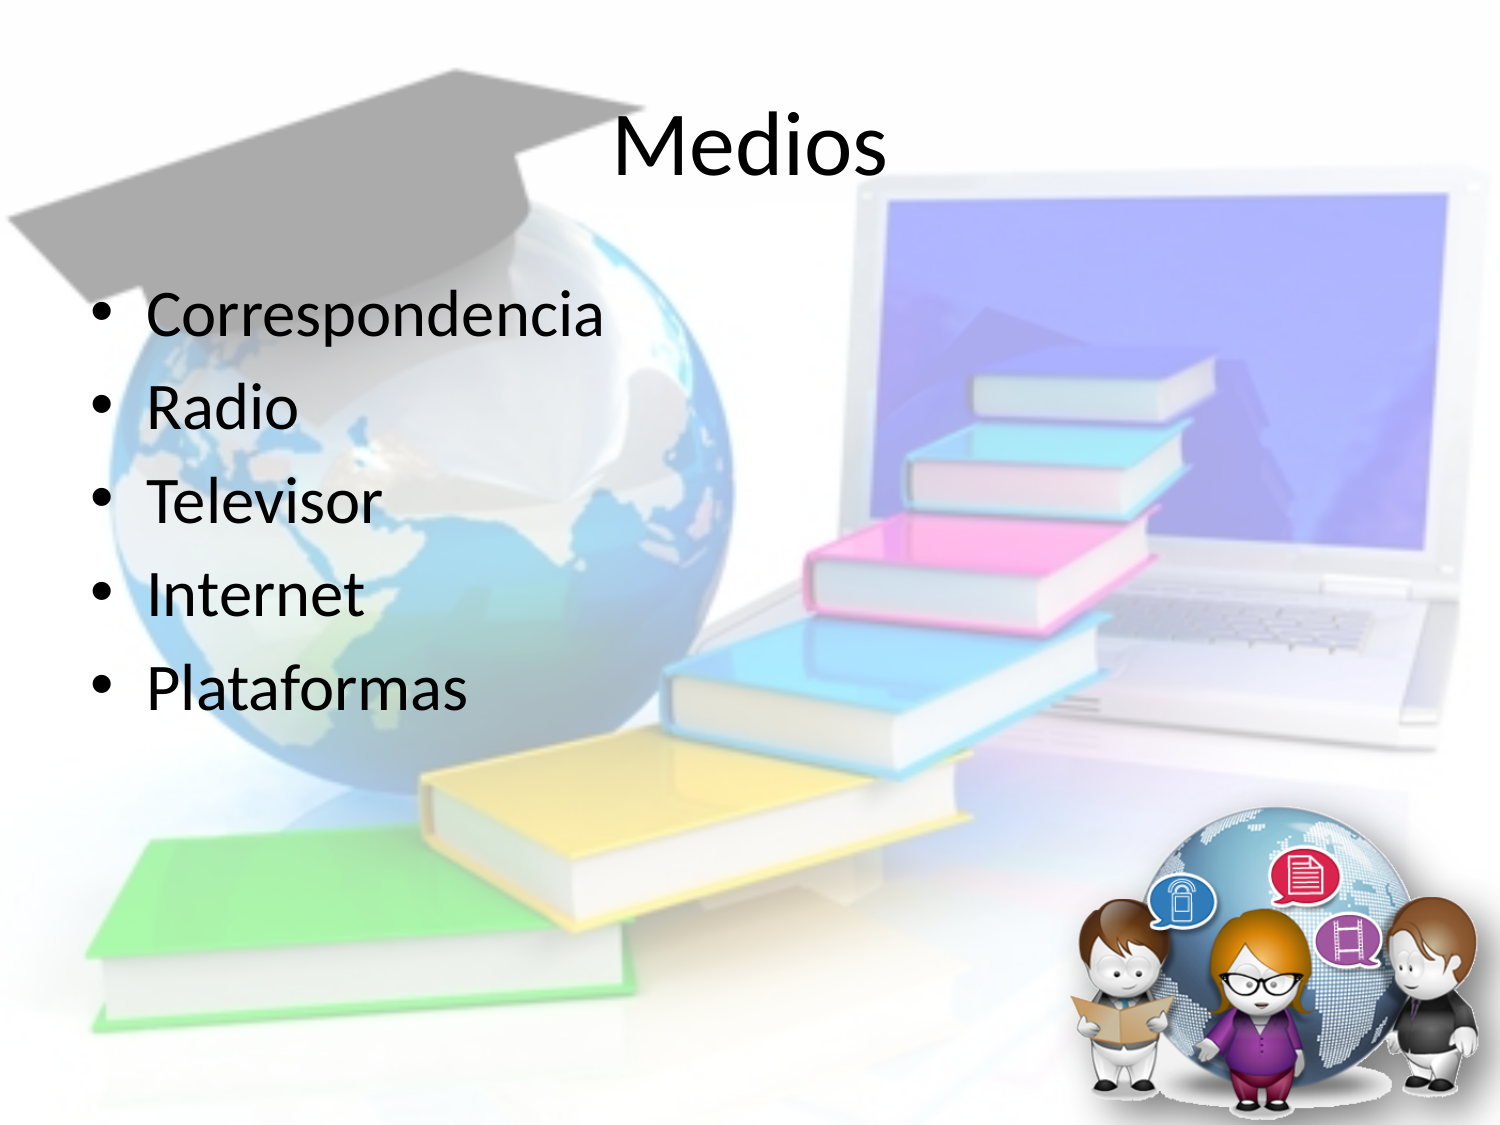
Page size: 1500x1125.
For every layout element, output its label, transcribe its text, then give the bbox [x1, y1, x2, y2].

picture [1068, 803, 1488, 1122]
list Correspondencia Radio Televisor Internet Plataformas [75, 262, 1425, 1005]
title Medios [75, 45, 1425, 233]
